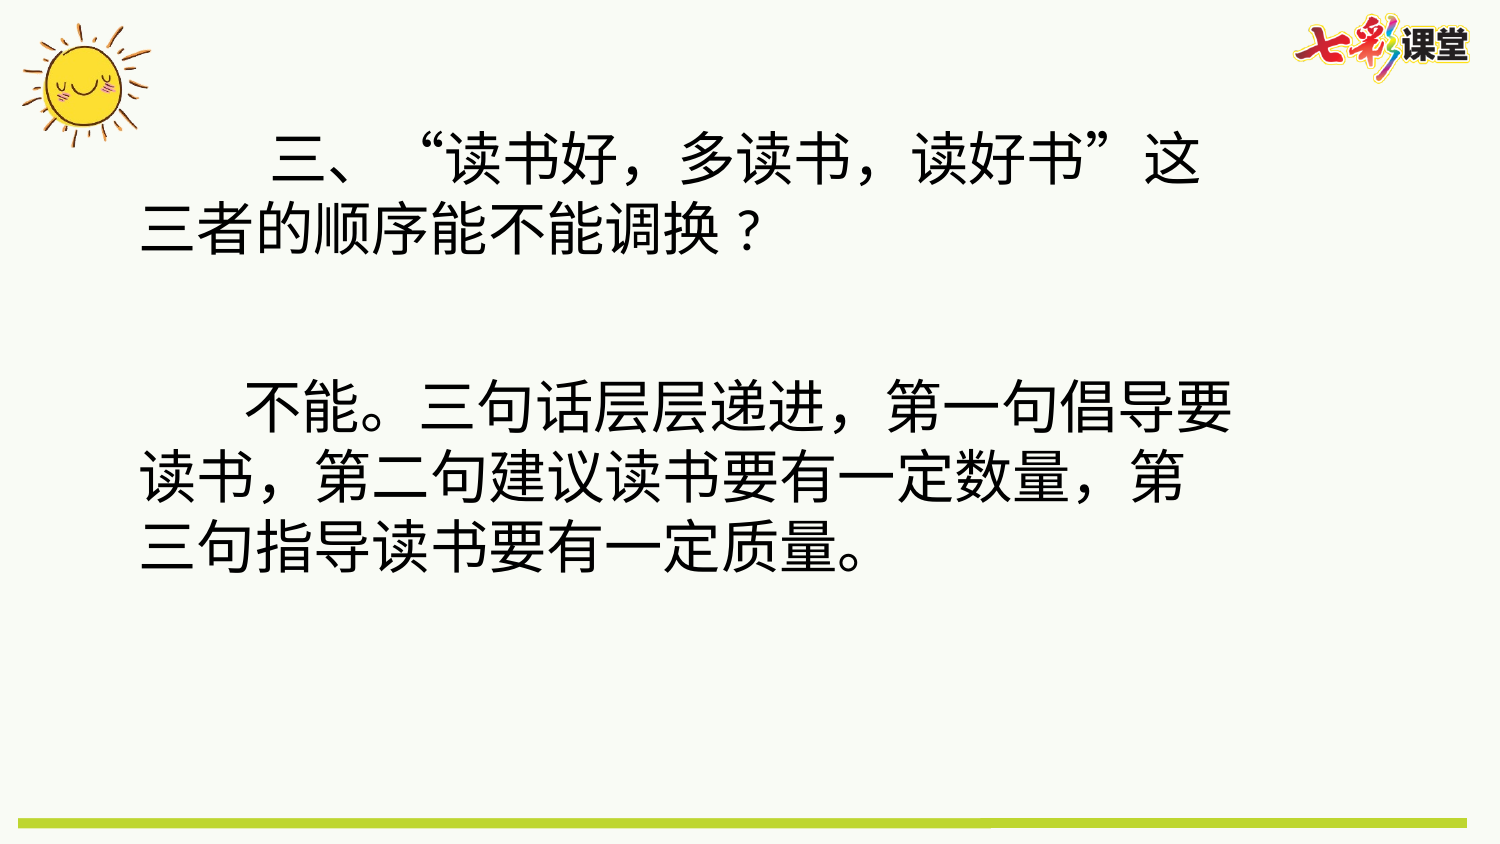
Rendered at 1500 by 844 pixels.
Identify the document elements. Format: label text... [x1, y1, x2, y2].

text_box 三、“读书好，多读书，读好书”这三者的顺序能不能调换? [123, 114, 1270, 270]
picture [0, 0, 173, 172]
text_box 不能。三句话层层递进，第一句倡导要读书，第二句建议读书要有一定数量，第三句指导读书要有一定质量。 [123, 362, 1258, 588]
picture [1291, 9, 1472, 87]
picture [18, 771, 1467, 844]
